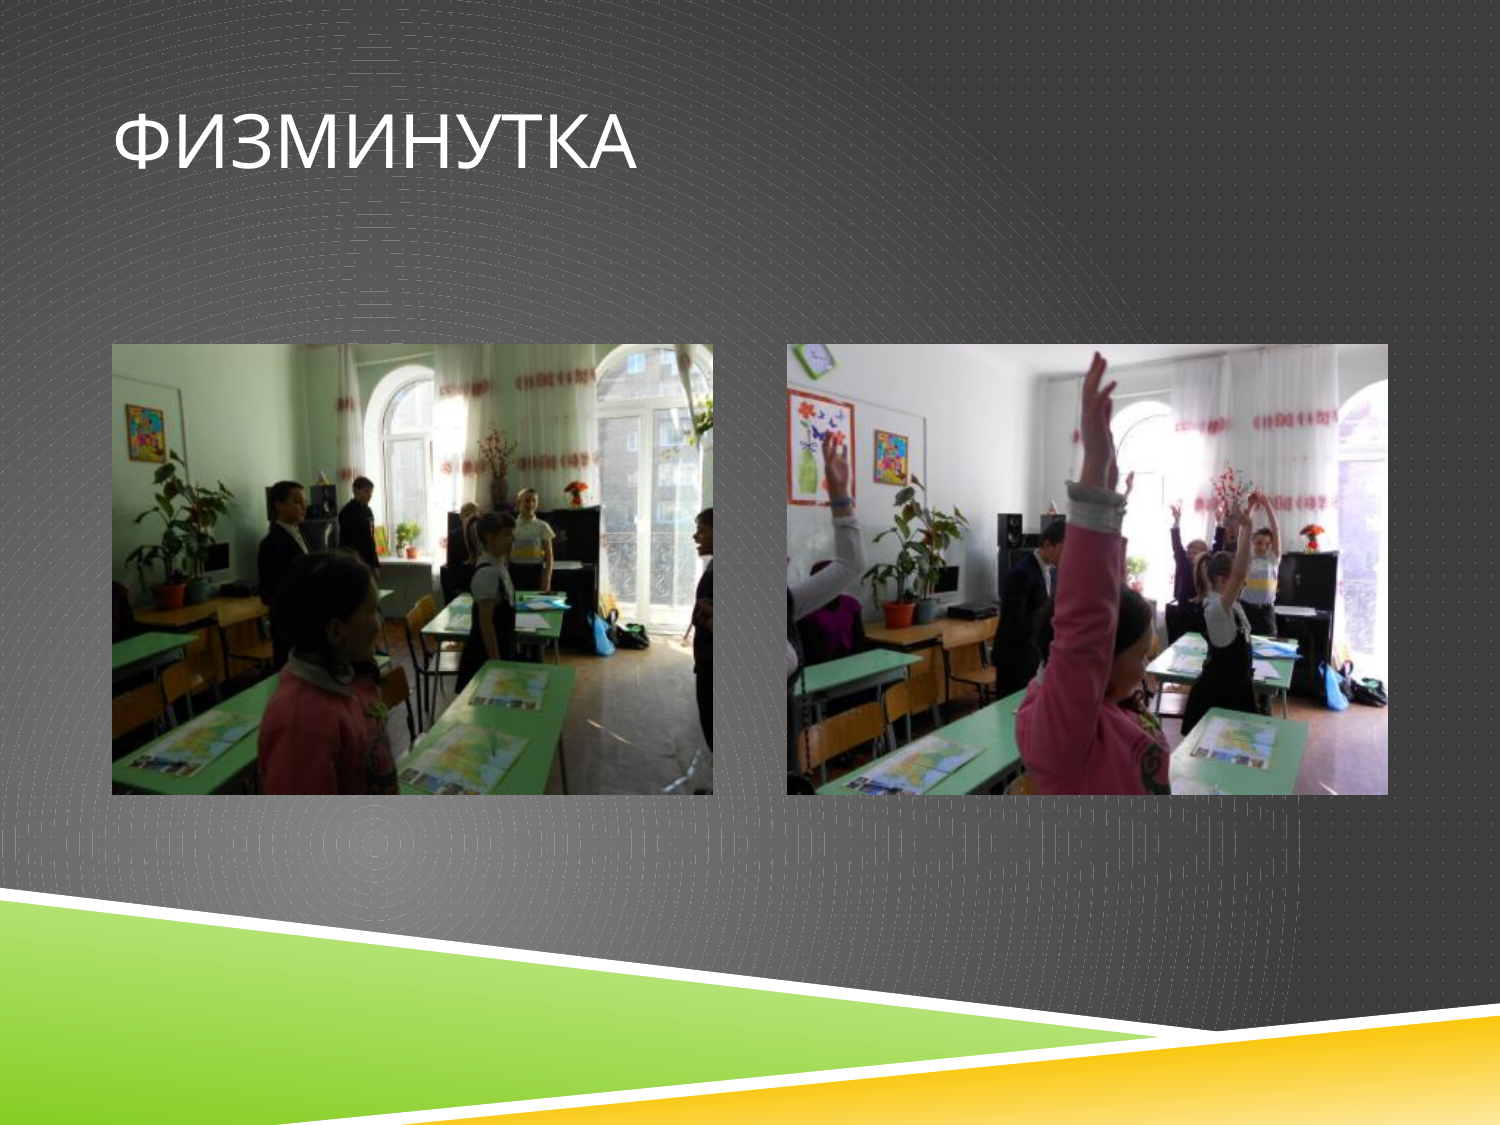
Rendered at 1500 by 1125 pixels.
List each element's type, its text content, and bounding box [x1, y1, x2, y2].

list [112, 344, 713, 796]
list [787, 344, 1388, 796]
title Физминутка [112, 45, 1388, 233]
